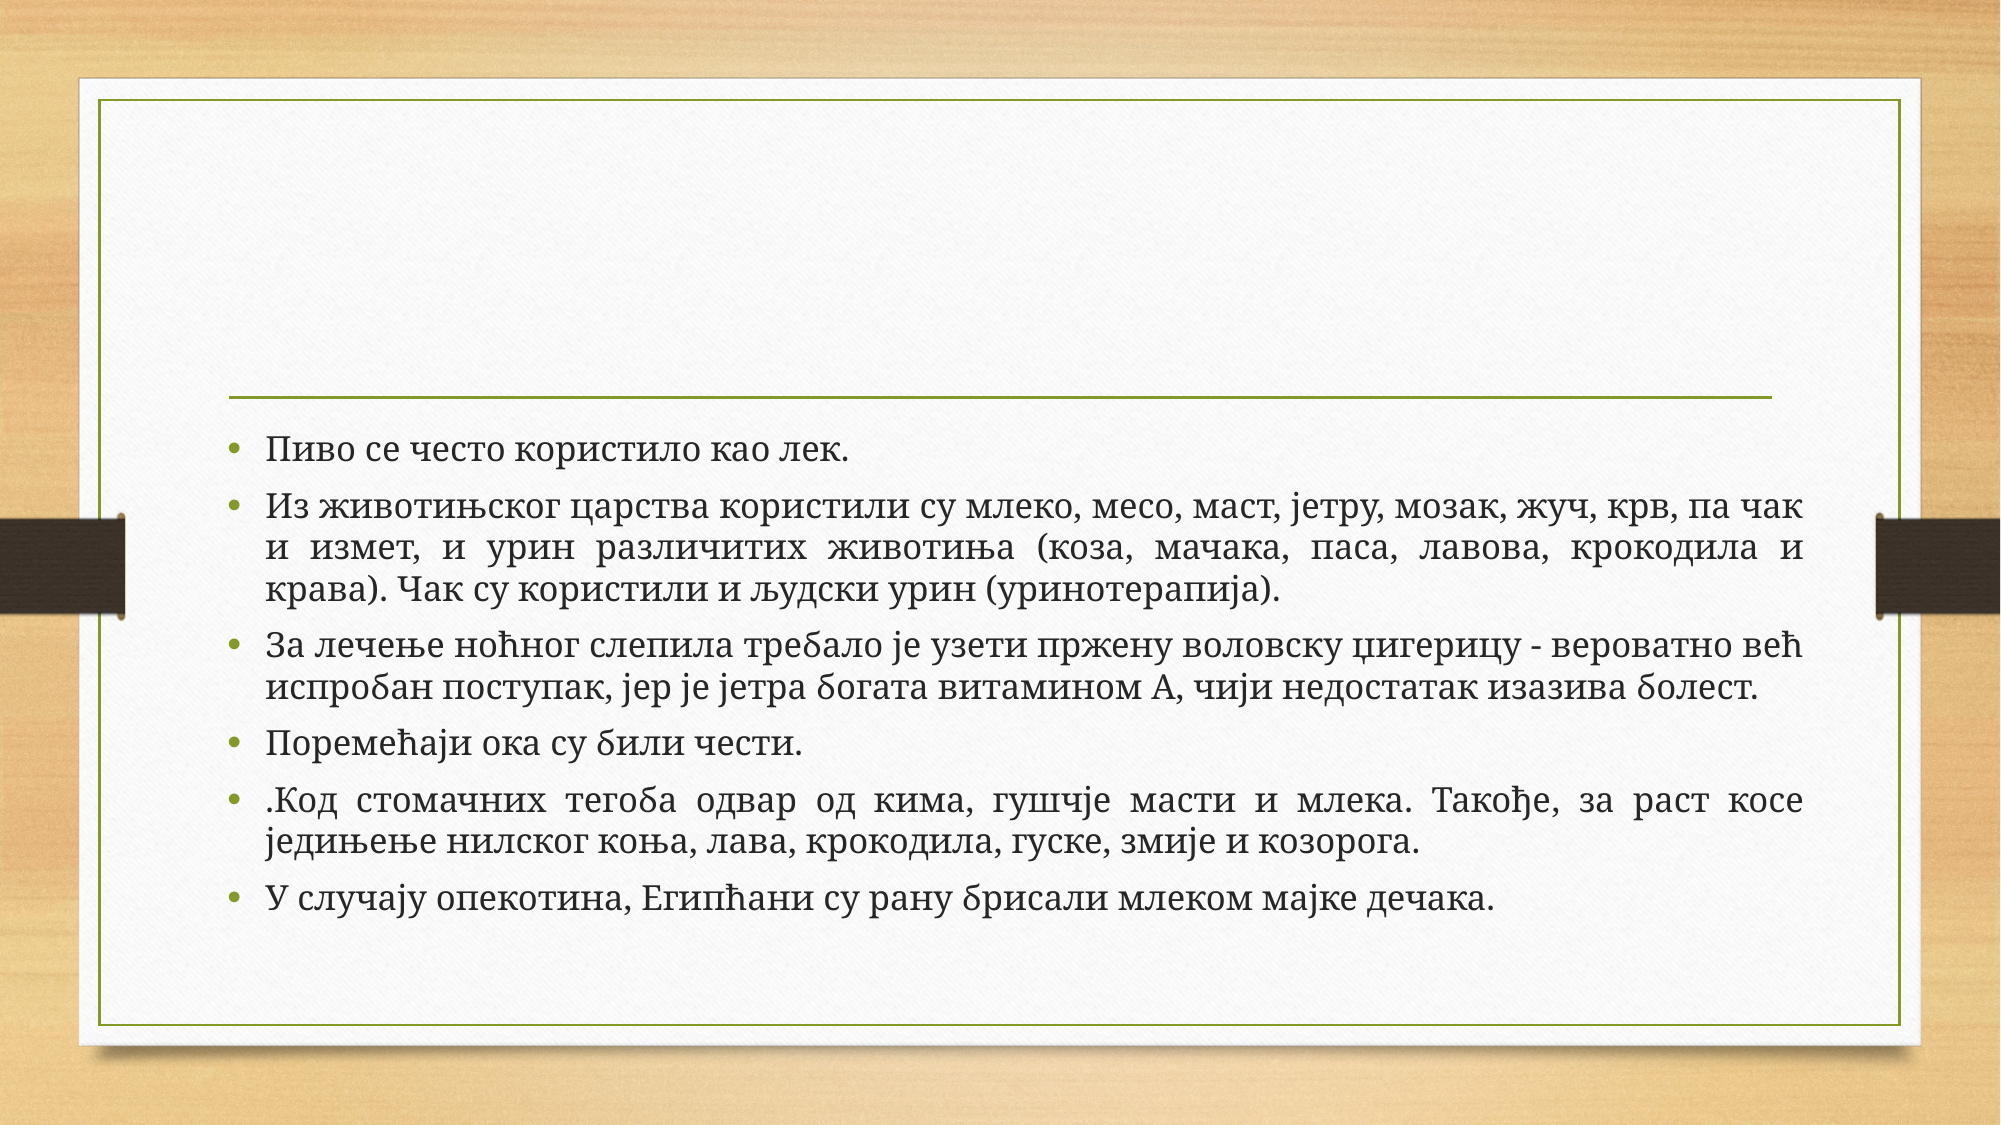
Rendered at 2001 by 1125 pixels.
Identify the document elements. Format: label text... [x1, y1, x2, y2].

list Пиво се често користило као лек. Из животињског царства користили су млеко, месо, маст, јетру, мозак, жуч, крв, па чак и измет, и урин различитих животиња (коза, мачака, паса, лавова, крокодила и крава). Чак су користили и људски урин (уринотерапија). За лечење ноћног слепила требало је узети пржену воловску џигерицу - вероватно већ испробан поступак, јер је јетра богата витамином А, чији недостатак изазива болест. Поремећаји ока су били чести. .Код стомачних тегоба одвар од кима, гушчје масти и млека. Такође, за раст косе једињење нилског коња, лава, крокодила, гуске, змије и козорога. У случају опекотина, Египћани су рану брисали млеком мајке дечака. [212, 419, 1820, 964]
picture [0, 0, 2001, 1125]
